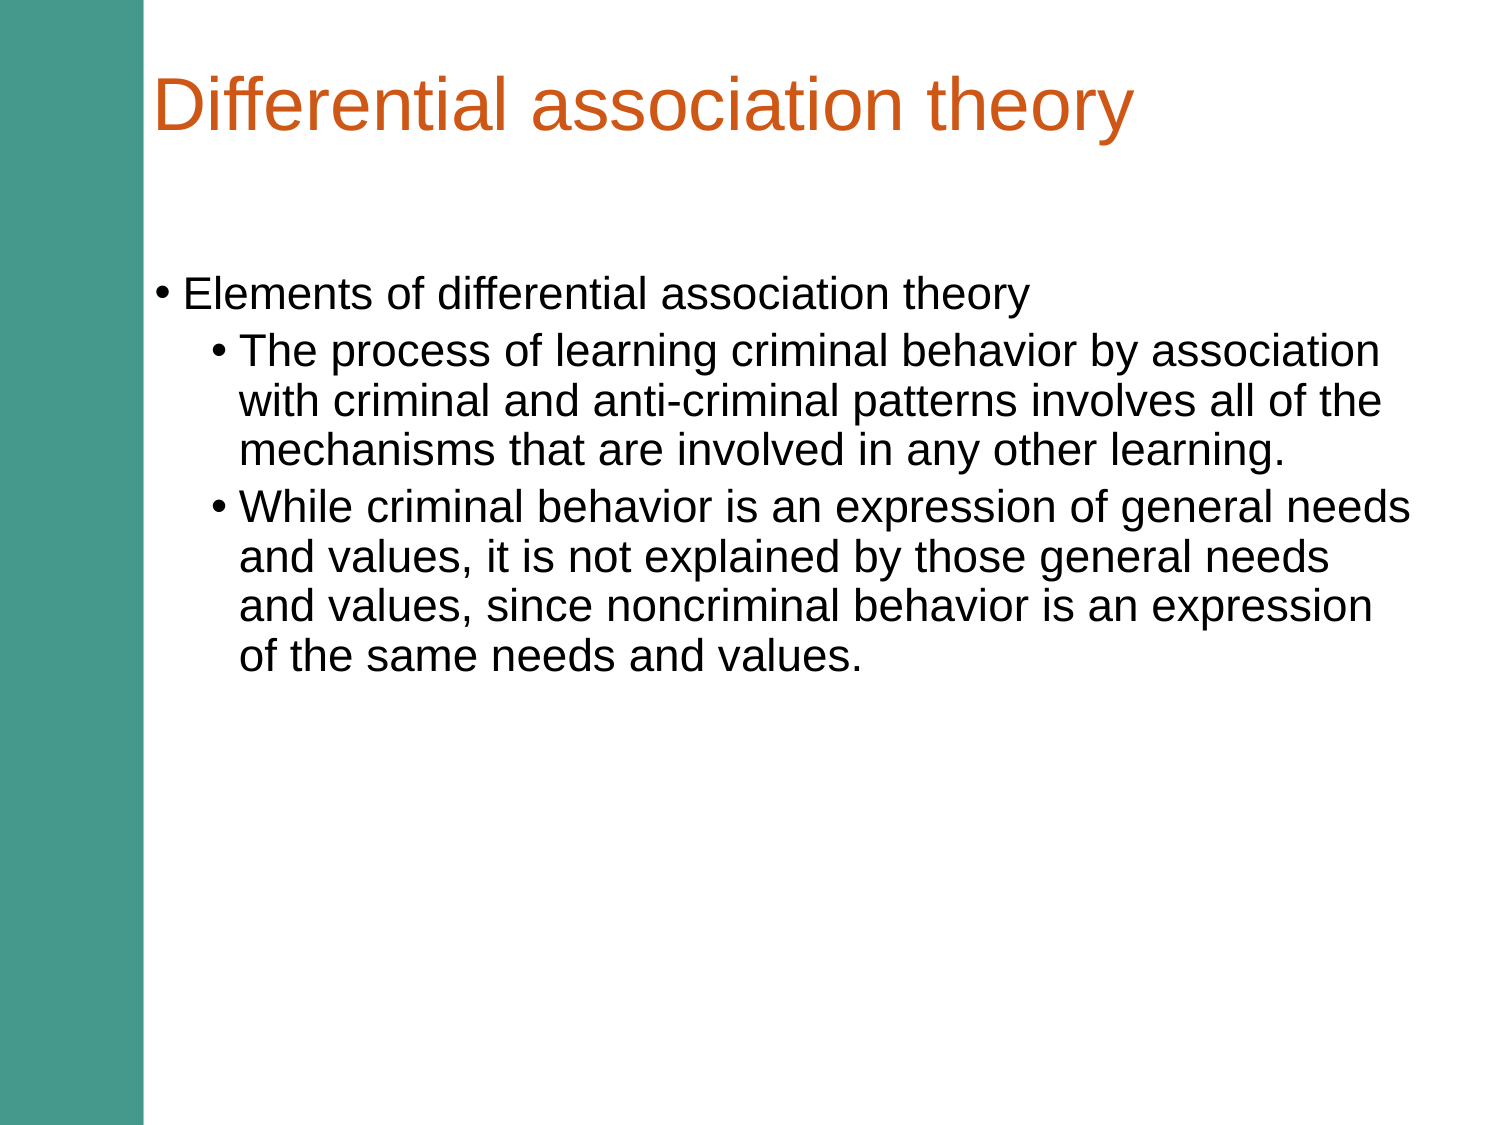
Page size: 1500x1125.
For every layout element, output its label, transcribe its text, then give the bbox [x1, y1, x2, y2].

picture [0, 0, 1500, 1125]
title Differential association theory [137, 37, 1432, 175]
list Elements of differential association theory The process of learning criminal behavior by association with criminal and anti-criminal patterns involves all of the mechanisms that are involved in any other learning. While criminal behavior is an expression of general needs and values, it is not explained by those general needs and values, since noncriminal behavior is an expression of the same needs and values. [139, 262, 1434, 977]
